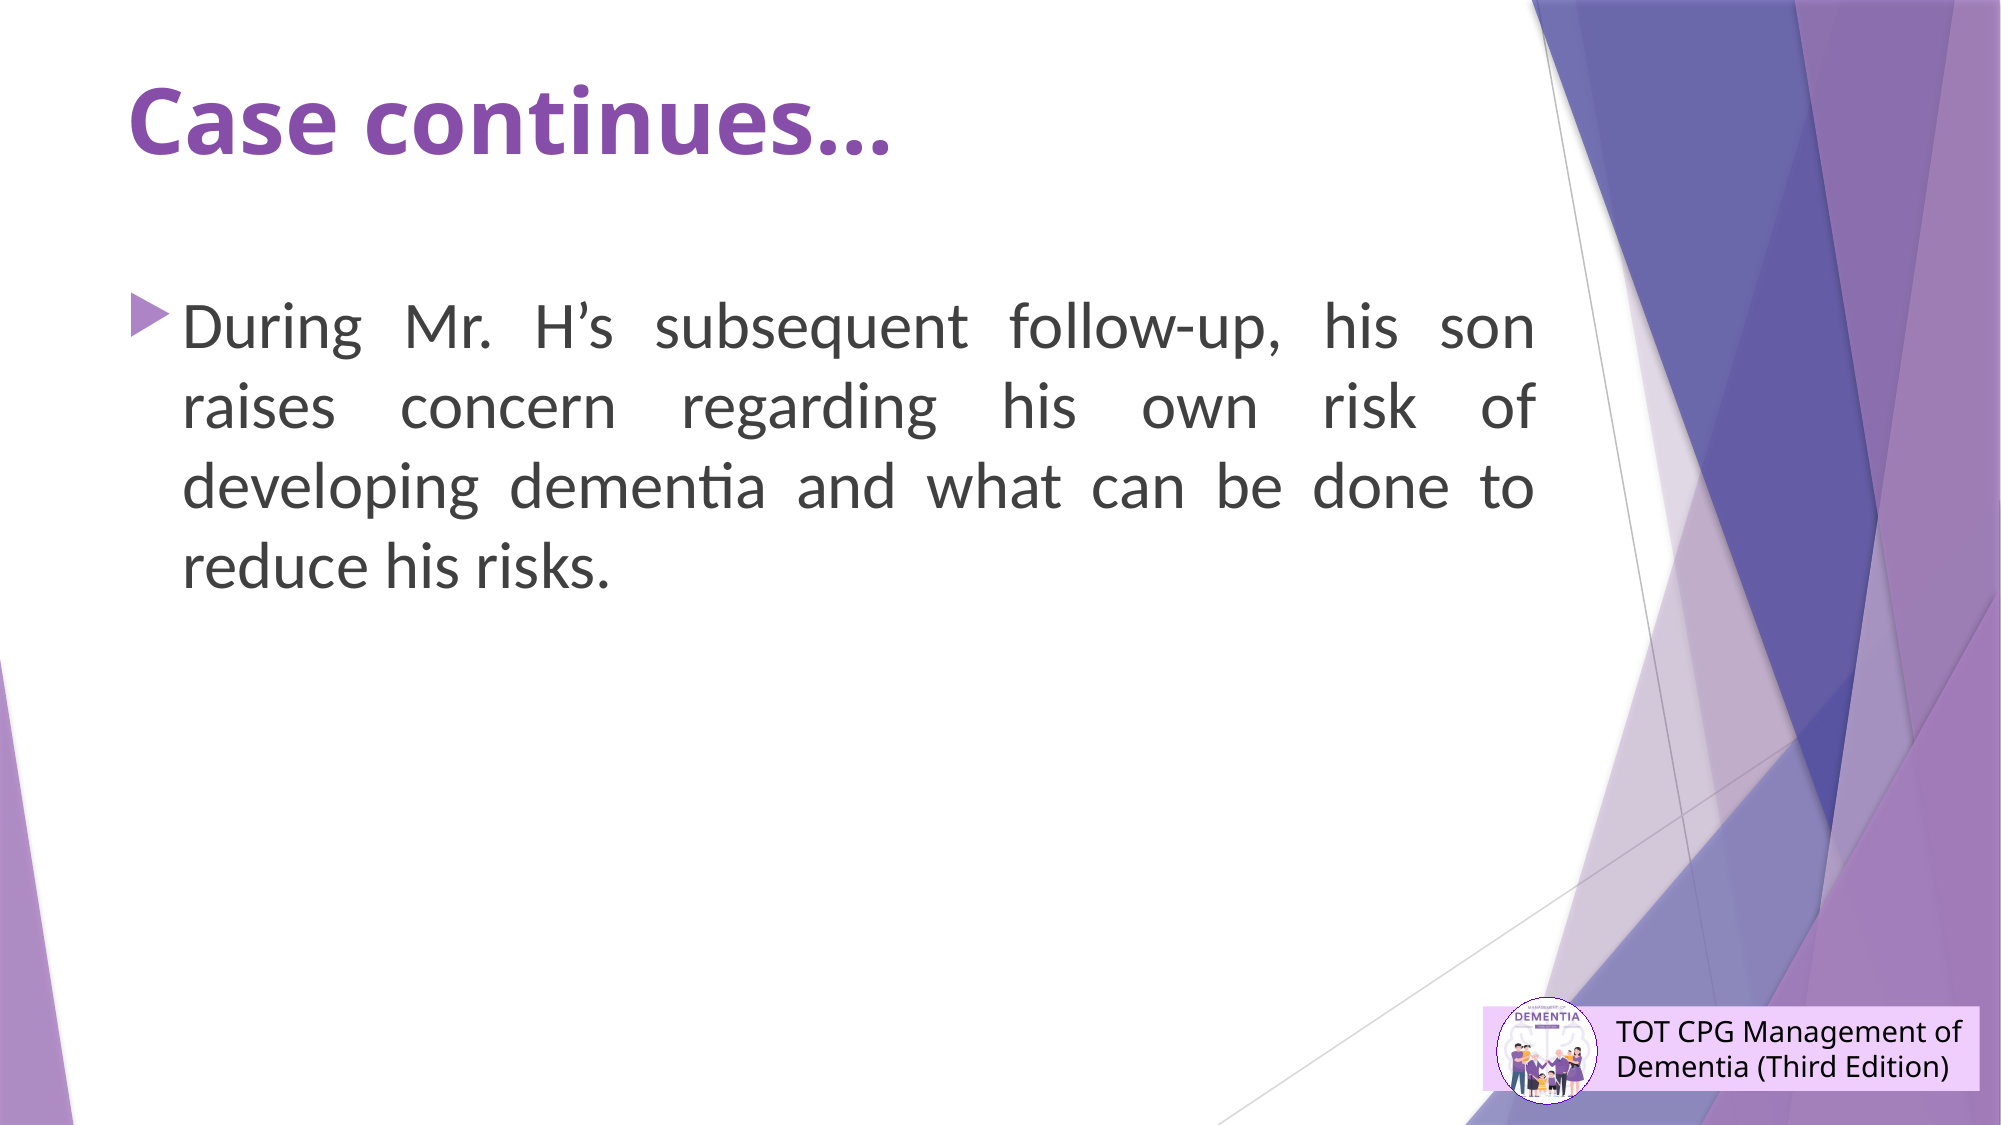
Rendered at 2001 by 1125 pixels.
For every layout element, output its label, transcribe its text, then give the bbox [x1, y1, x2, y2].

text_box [1482, 996, 1981, 1105]
list During Mr. H’s subsequent follow-up, his son raises concern regarding his own risk of developing dementia and what can be done to reduce his risks. [111, 273, 1553, 1070]
title Case continues… [111, 55, 1522, 265]
